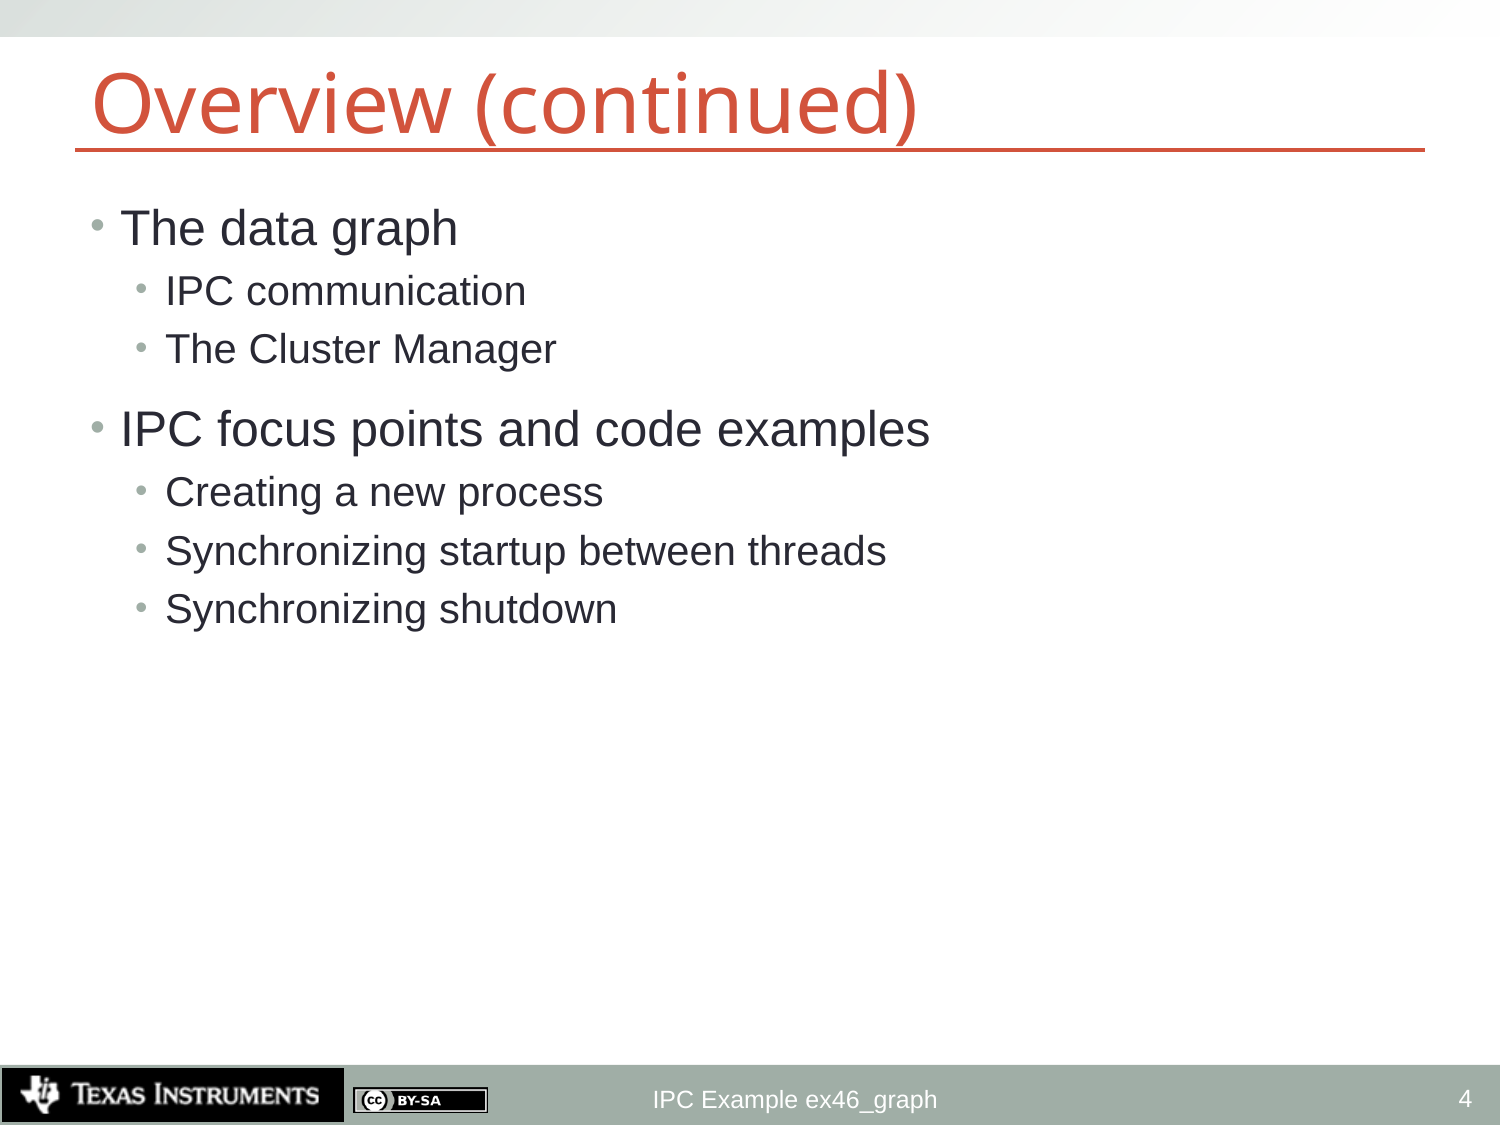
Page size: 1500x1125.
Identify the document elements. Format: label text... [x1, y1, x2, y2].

title Overview (continued) [75, 37, 1425, 163]
footer IPC Example ex46_graph [637, 1071, 1313, 1125]
list The data graph IPC communication The Cluster Manager IPC focus points and code examples Creating a new process Synchronizing startup between threads Synchronizing shutdown [75, 187, 1425, 1050]
slide_number 4 [1400, 1071, 1488, 1125]
picture [2, 1068, 344, 1122]
picture [353, 1087, 488, 1113]
